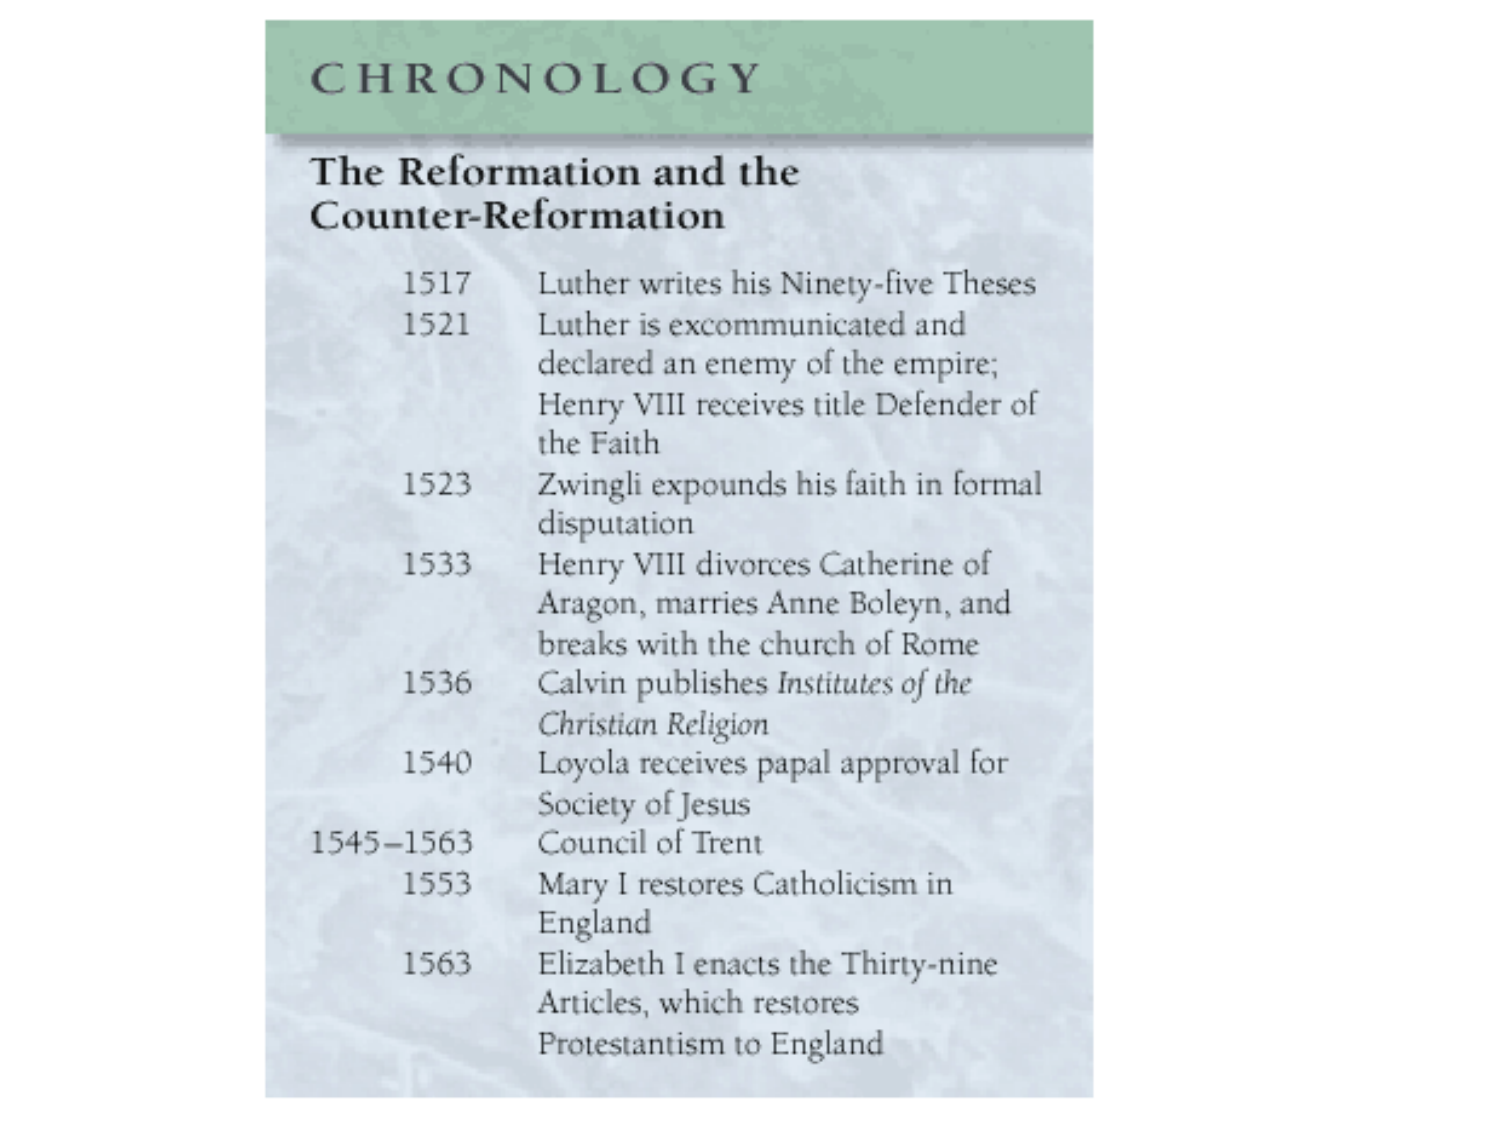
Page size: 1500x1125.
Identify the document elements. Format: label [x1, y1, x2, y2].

picture [237, 0, 1129, 1125]
